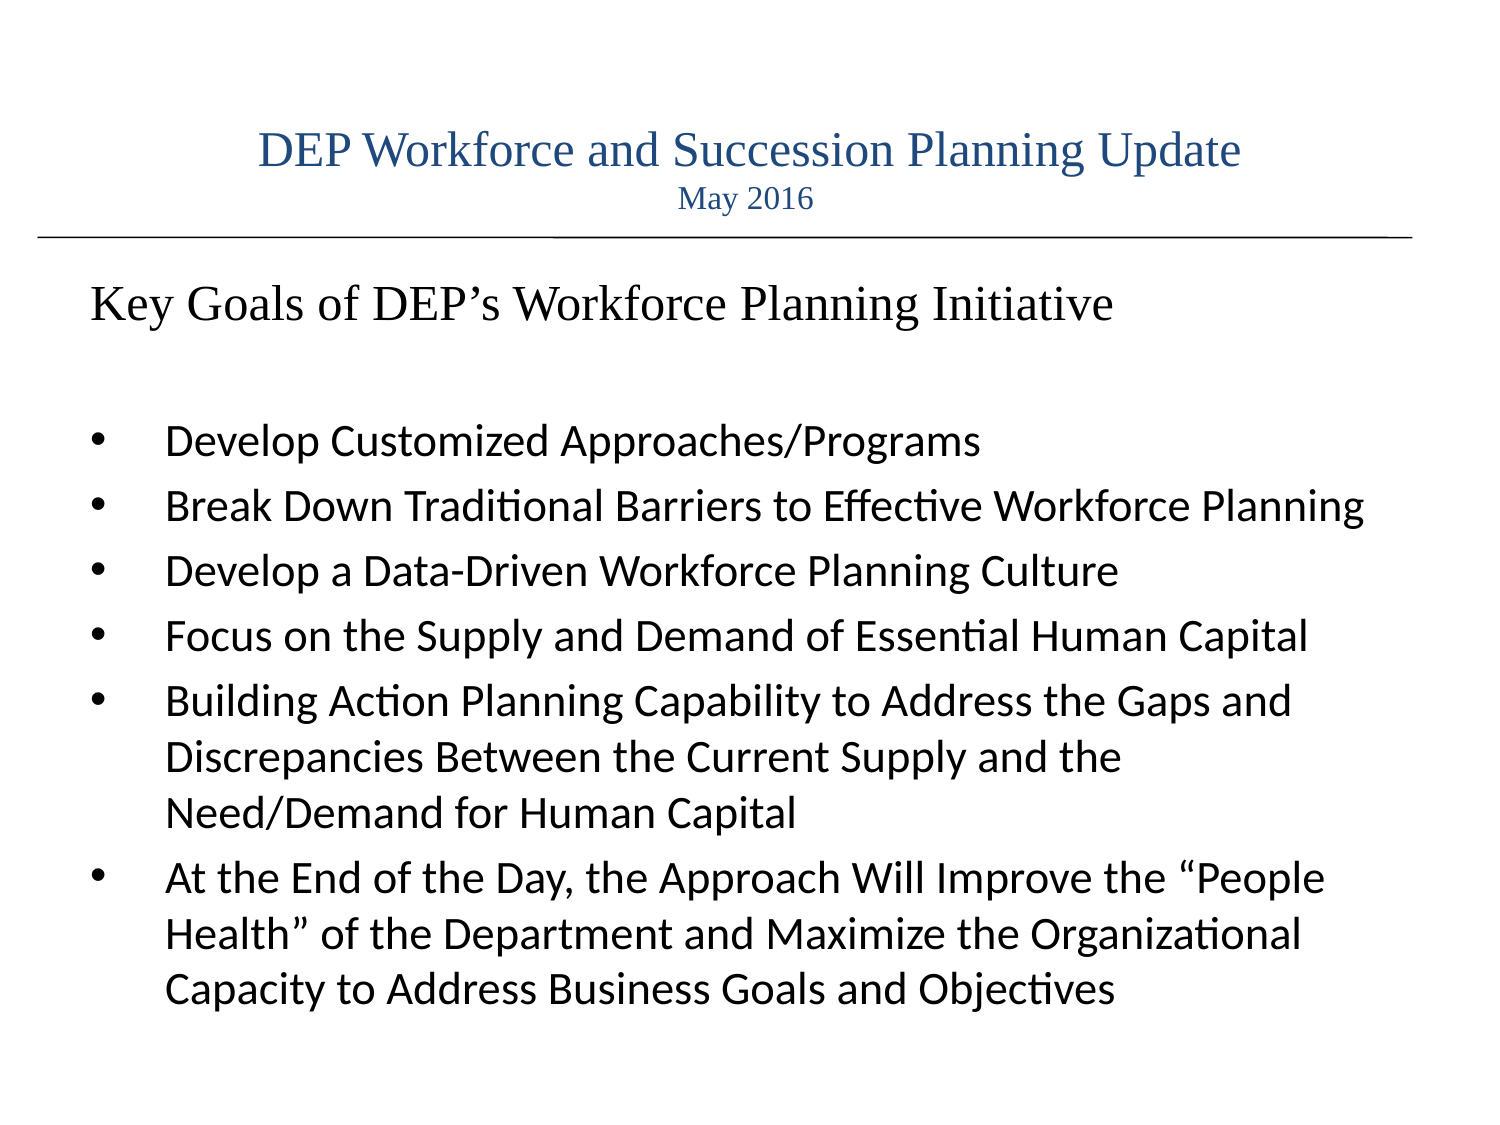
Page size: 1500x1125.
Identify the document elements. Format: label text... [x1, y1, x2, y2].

list Key Goals of DEP’s Workforce Planning Initiative Develop Customized Approaches/Programs Break Down Traditional Barriers to Effective Workforce Planning Develop a Data-Driven Workforce Planning Culture Focus on the Supply and Demand of Essential Human Capital Building Action Planning Capability to Address the Gaps and Discrepancies Between the Current Supply and the Need/Demand for Human Capital At the End of the Day, the Approach Will Improve the “People Health” of the Department and Maximize the Organizational Capacity to Address Business Goals and Objectives [75, 262, 1413, 1038]
title DEP Workforce and Succession Planning Update May 2016 [75, 99, 1425, 233]
